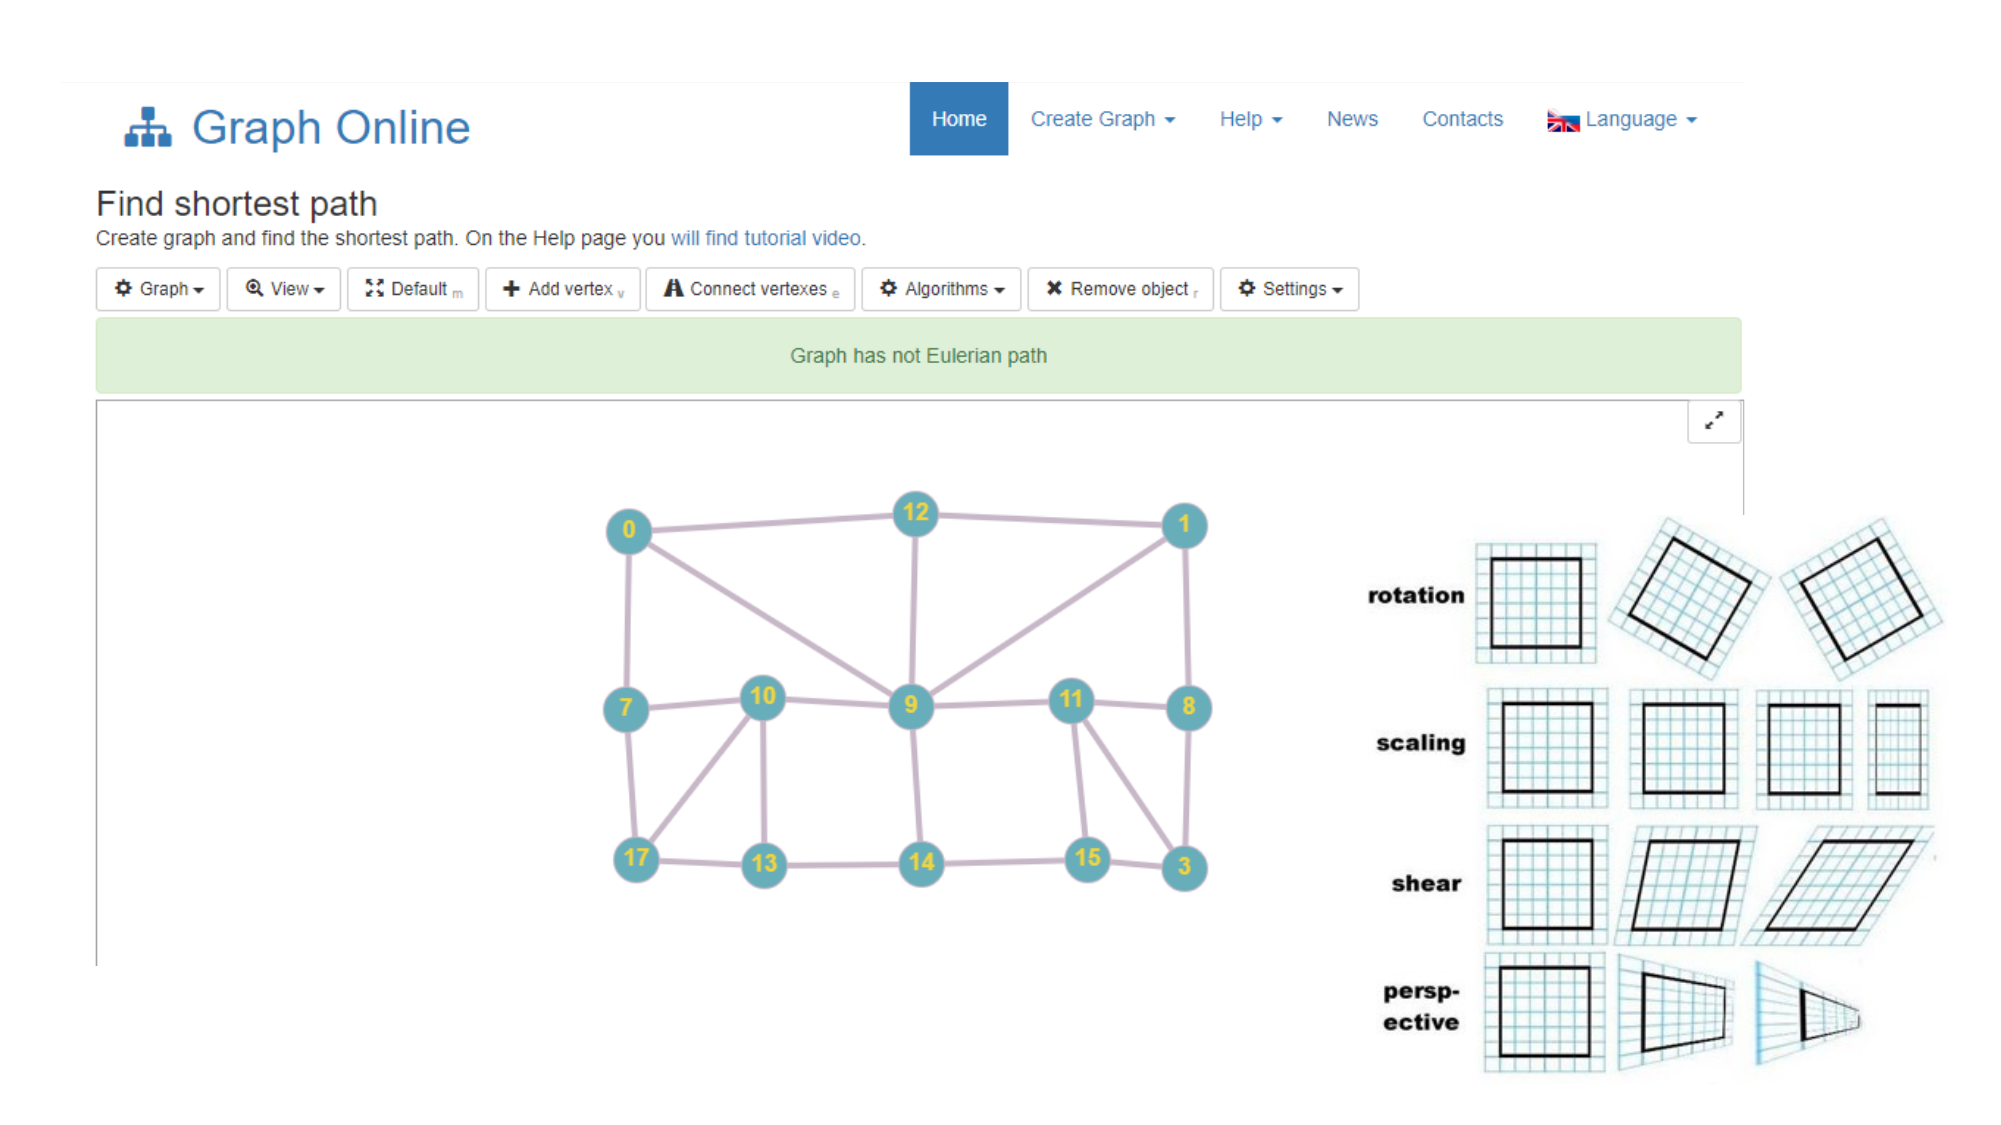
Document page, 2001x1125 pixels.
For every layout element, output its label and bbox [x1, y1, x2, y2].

picture [61, 82, 1948, 1084]
